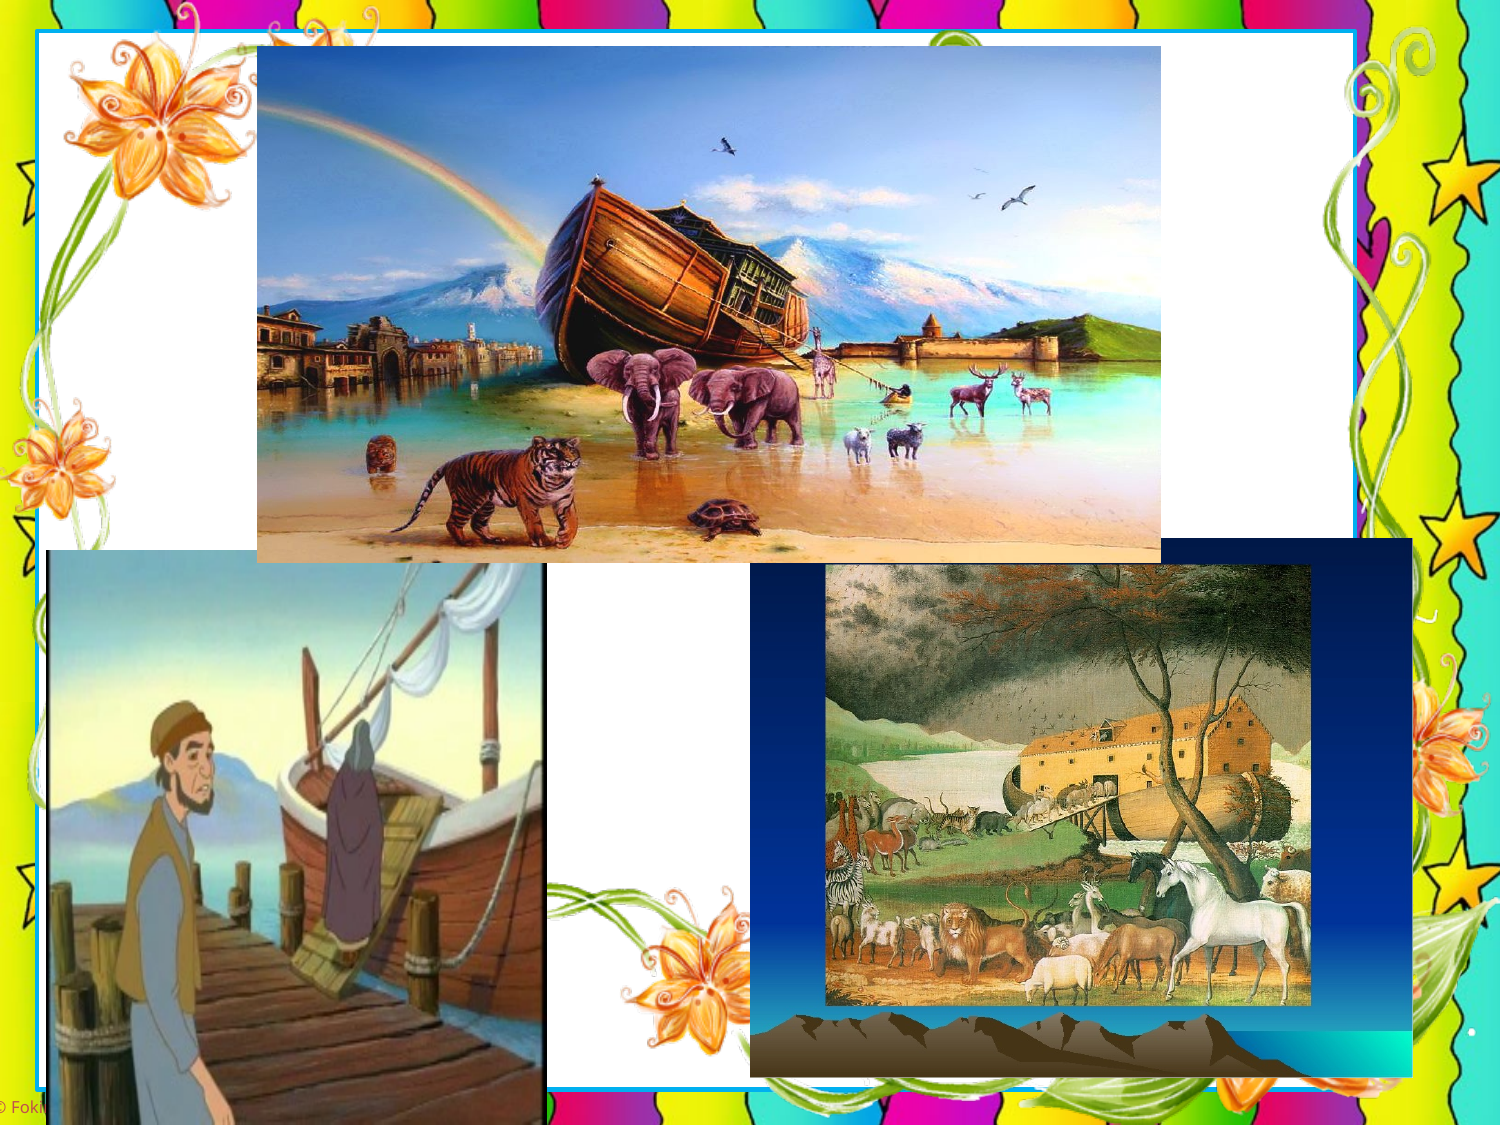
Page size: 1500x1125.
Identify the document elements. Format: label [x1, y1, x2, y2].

list [46, 550, 548, 1125]
picture [0, 0, 1500, 1125]
list [749, 538, 1414, 1079]
